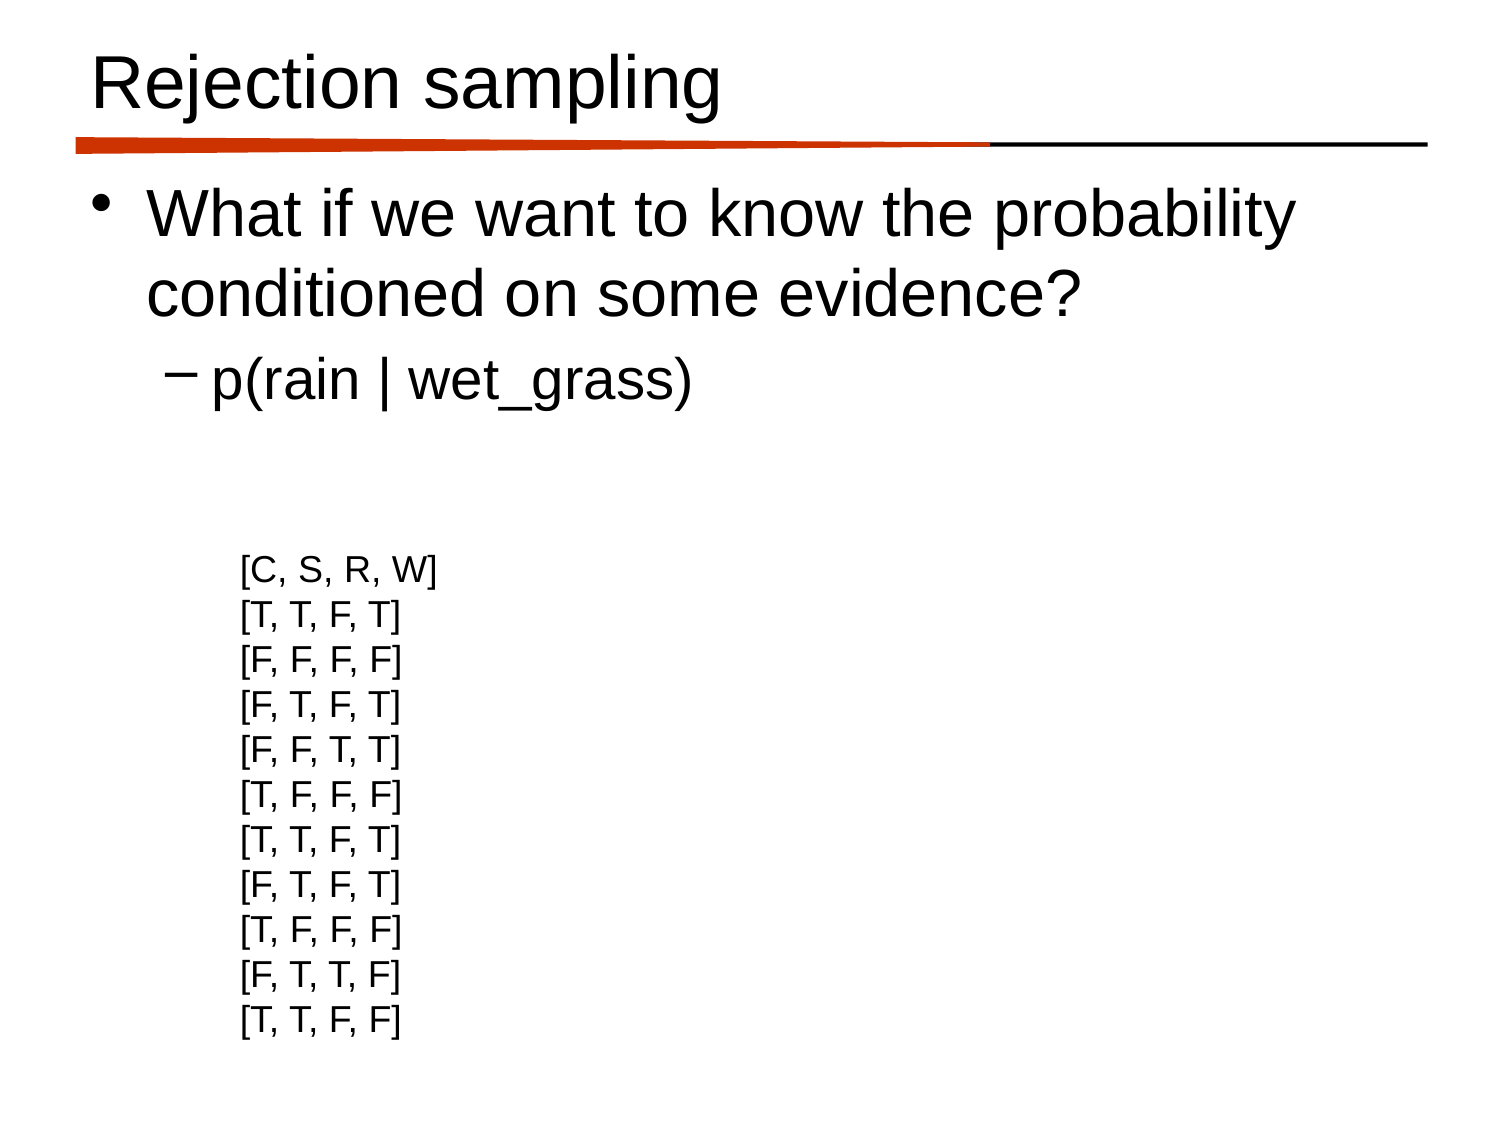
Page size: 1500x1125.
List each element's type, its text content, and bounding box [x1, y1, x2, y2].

text_box [C, S, R, W] [T, T, F, T] [F, F, F, F] [F, T, F, T] [F, F, T, T] [T, F, F, F] [T, T, F, T] [F, T, F, T] [T, F, F, F] [F, T, T, F] [T, T, F, F] [74, 537, 825, 1048]
title Rejection sampling [74, 24, 1426, 133]
list What if we want to know the probability conditioned on some evidence? p(rain | wet_grass) [74, 162, 1426, 1006]
